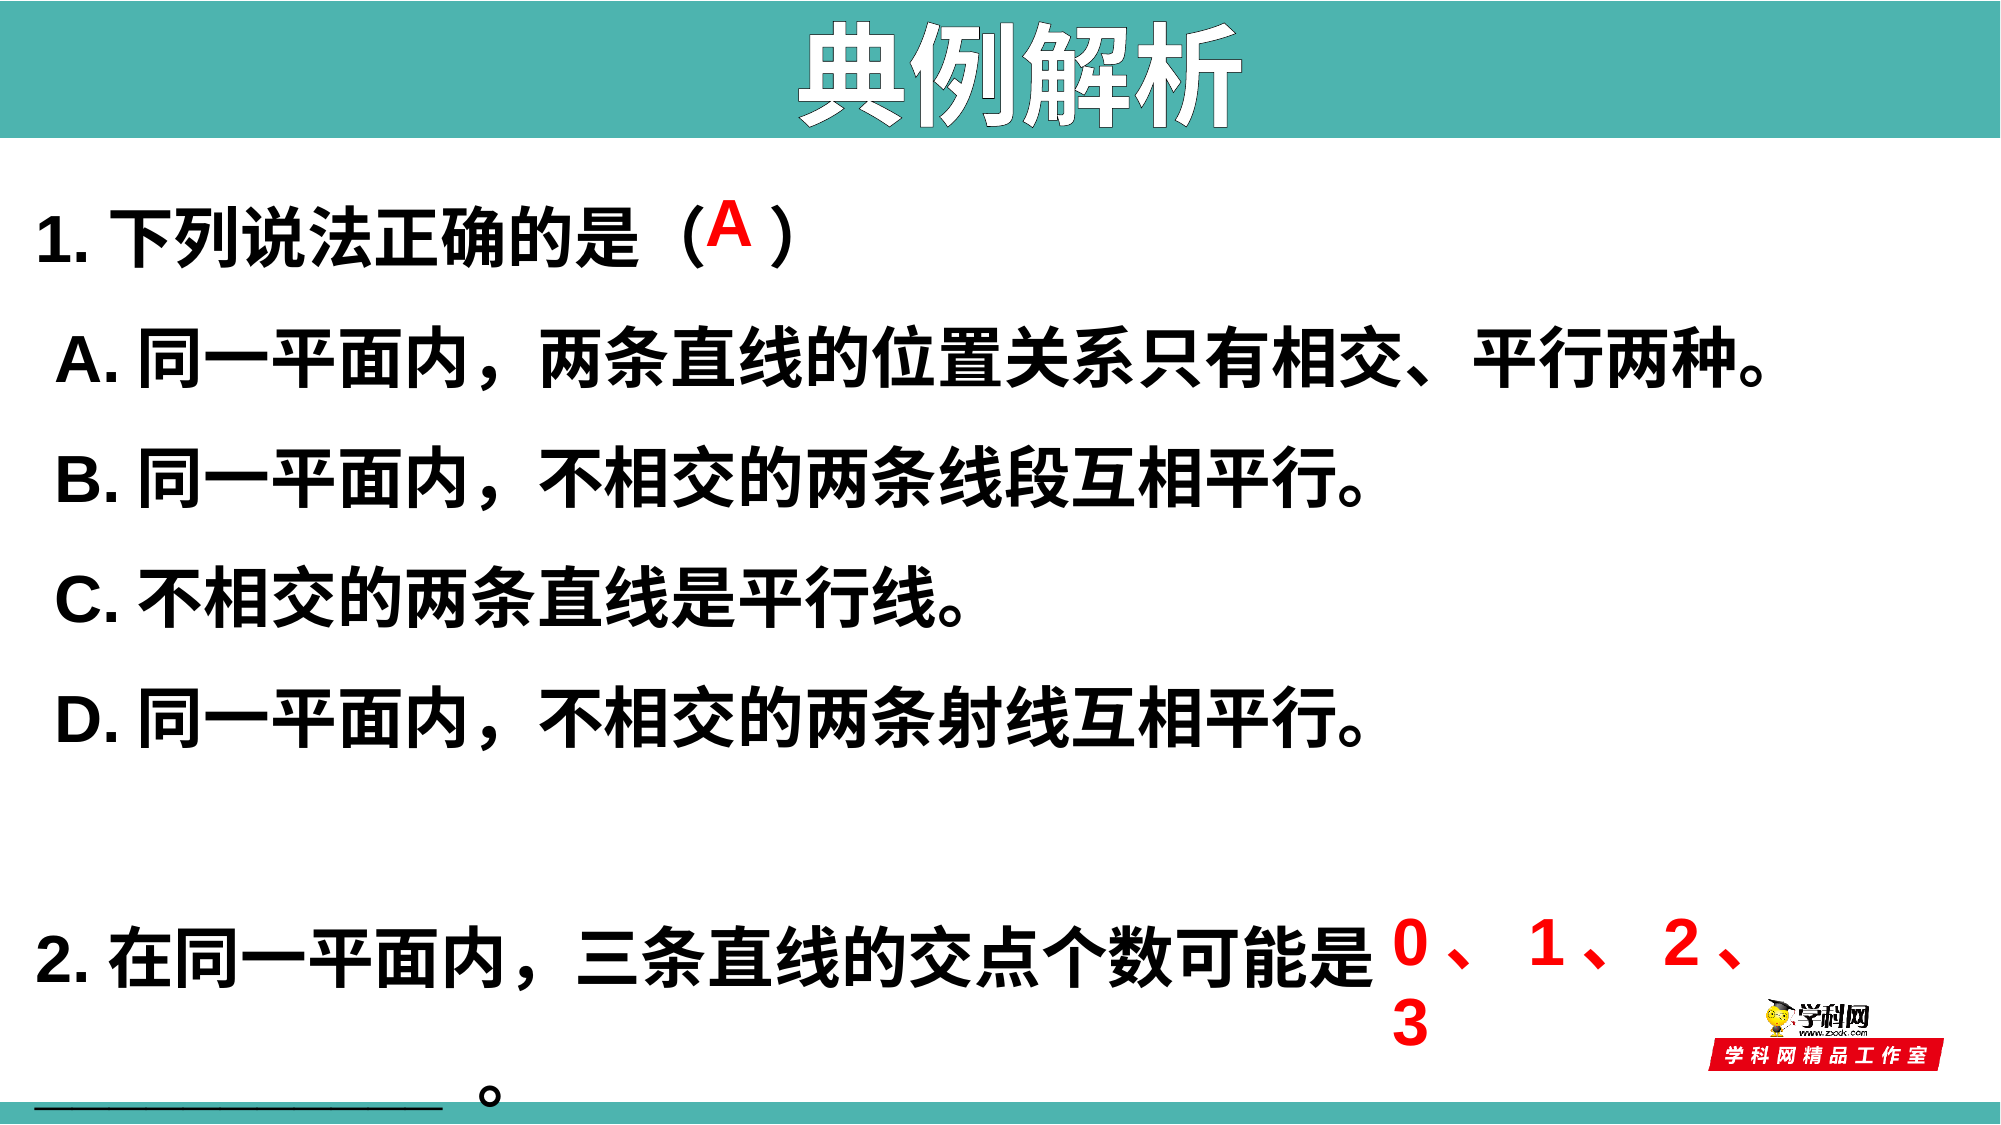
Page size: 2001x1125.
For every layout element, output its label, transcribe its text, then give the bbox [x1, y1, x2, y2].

picture [0, 1, 2001, 1124]
text_box A [690, 172, 811, 268]
text_box 1.下列说法正确的是（ ） A.同一平面内，两条直线的位置关系只有相交、平行两种。 B.同一平面内，不相交的两条线段互相平行。 C.不相交的两条直线是平行线。 D.同一平面内，不相交的两条射线互相平行。 2.在同一平面内，三条直线的交点个数可能是___________ 。 [20, 148, 1876, 1123]
text_box 0、1、2、3 [1377, 891, 1827, 1067]
text_box 典例解析 [780, 0, 1261, 148]
